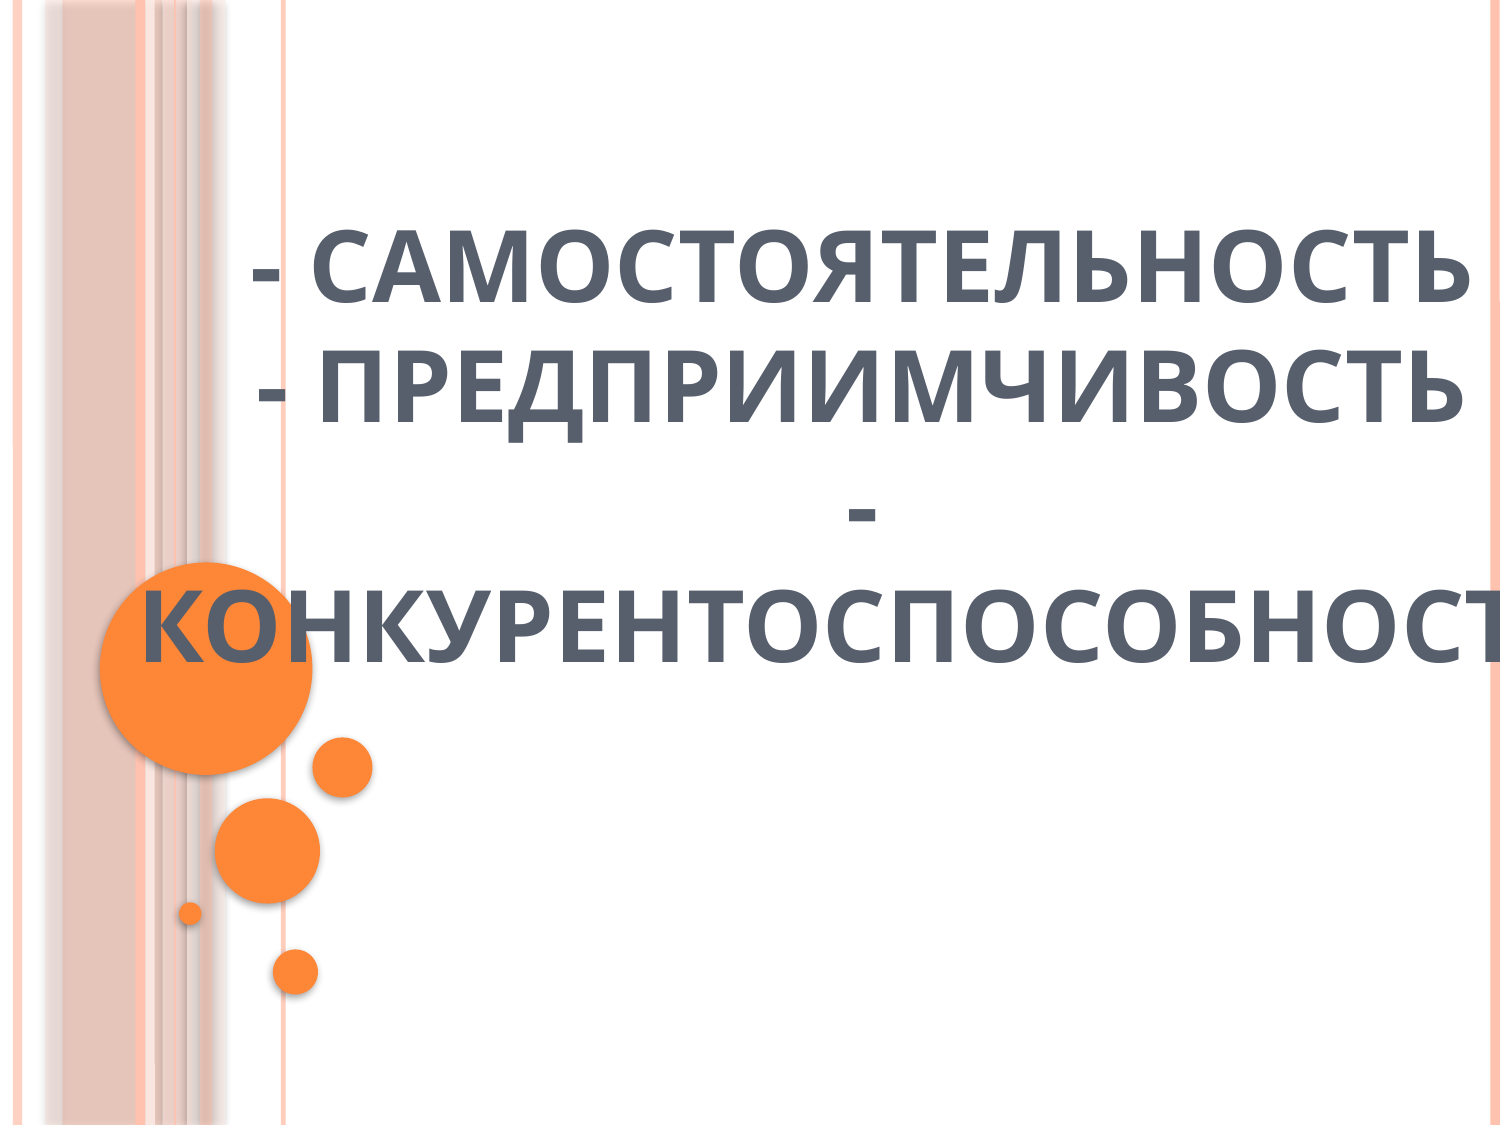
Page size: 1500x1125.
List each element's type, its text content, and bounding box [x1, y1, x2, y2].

title - Самостоятельность - Предприимчивость - Конкурентоспособность [112, 187, 1500, 750]
